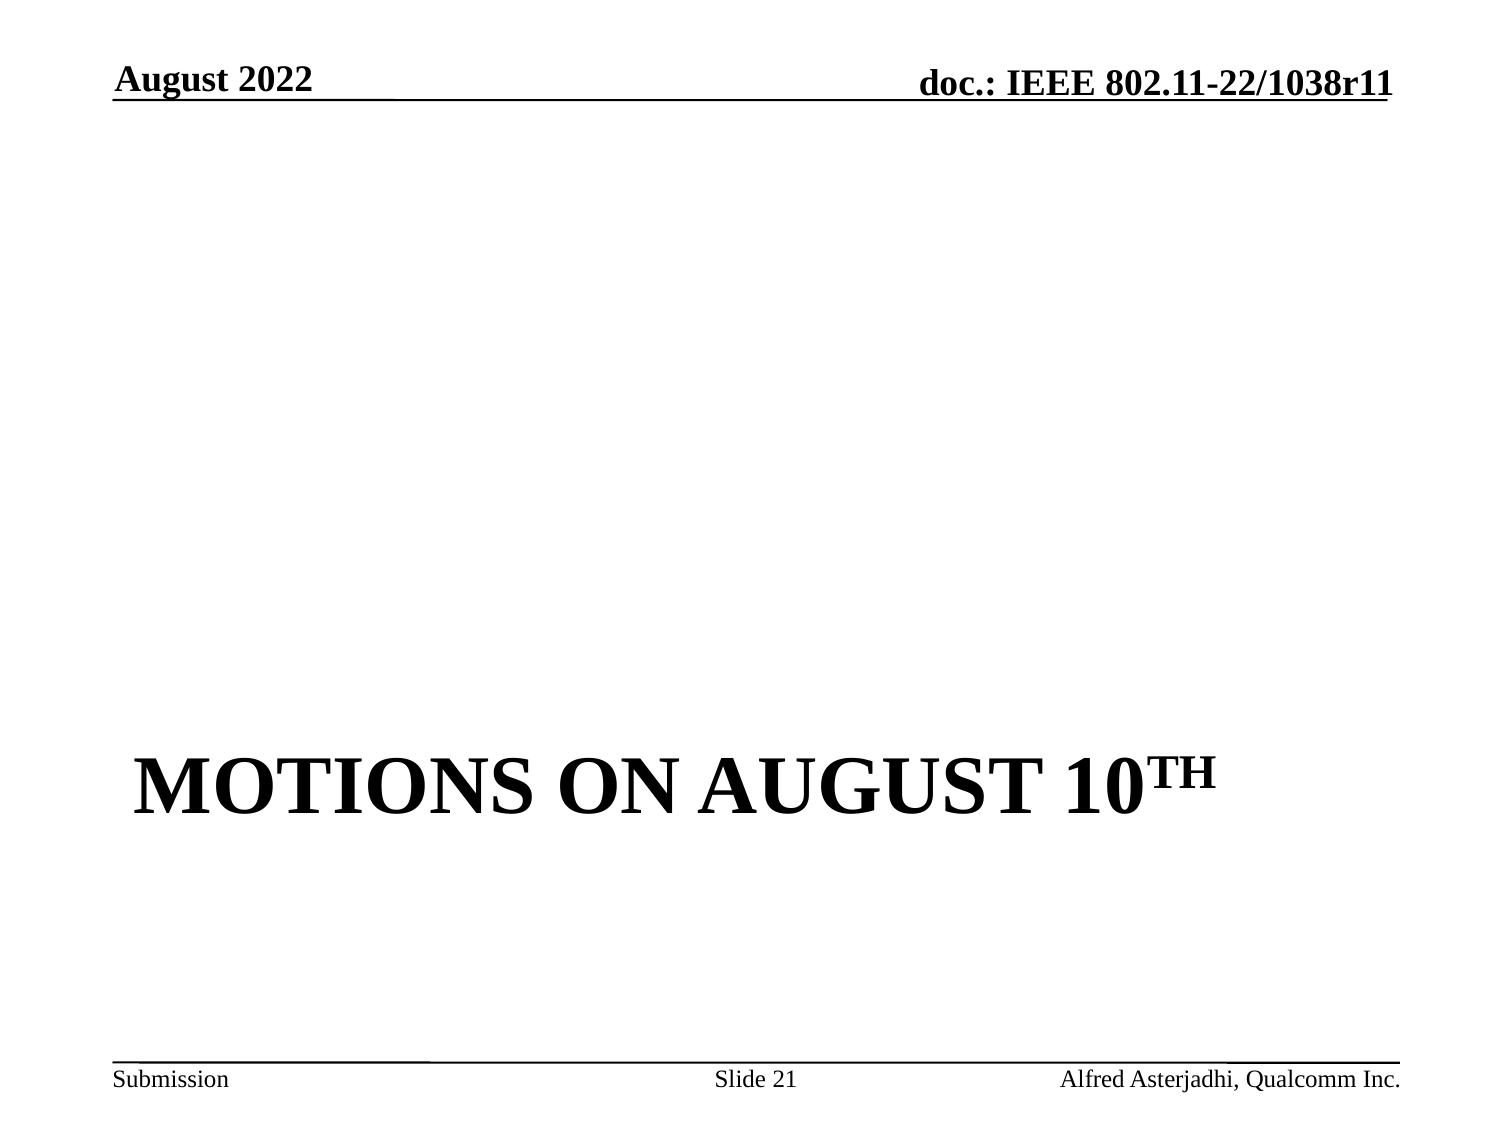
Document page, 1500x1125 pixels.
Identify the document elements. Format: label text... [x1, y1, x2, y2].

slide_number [114, 54, 423, 100]
slide_number Slide 21 [712, 1061, 800, 1123]
title Motions on August 10th [118, 722, 1394, 947]
footer Alfred Asterjadhi, Qualcomm Inc. [878, 1061, 1402, 1093]
